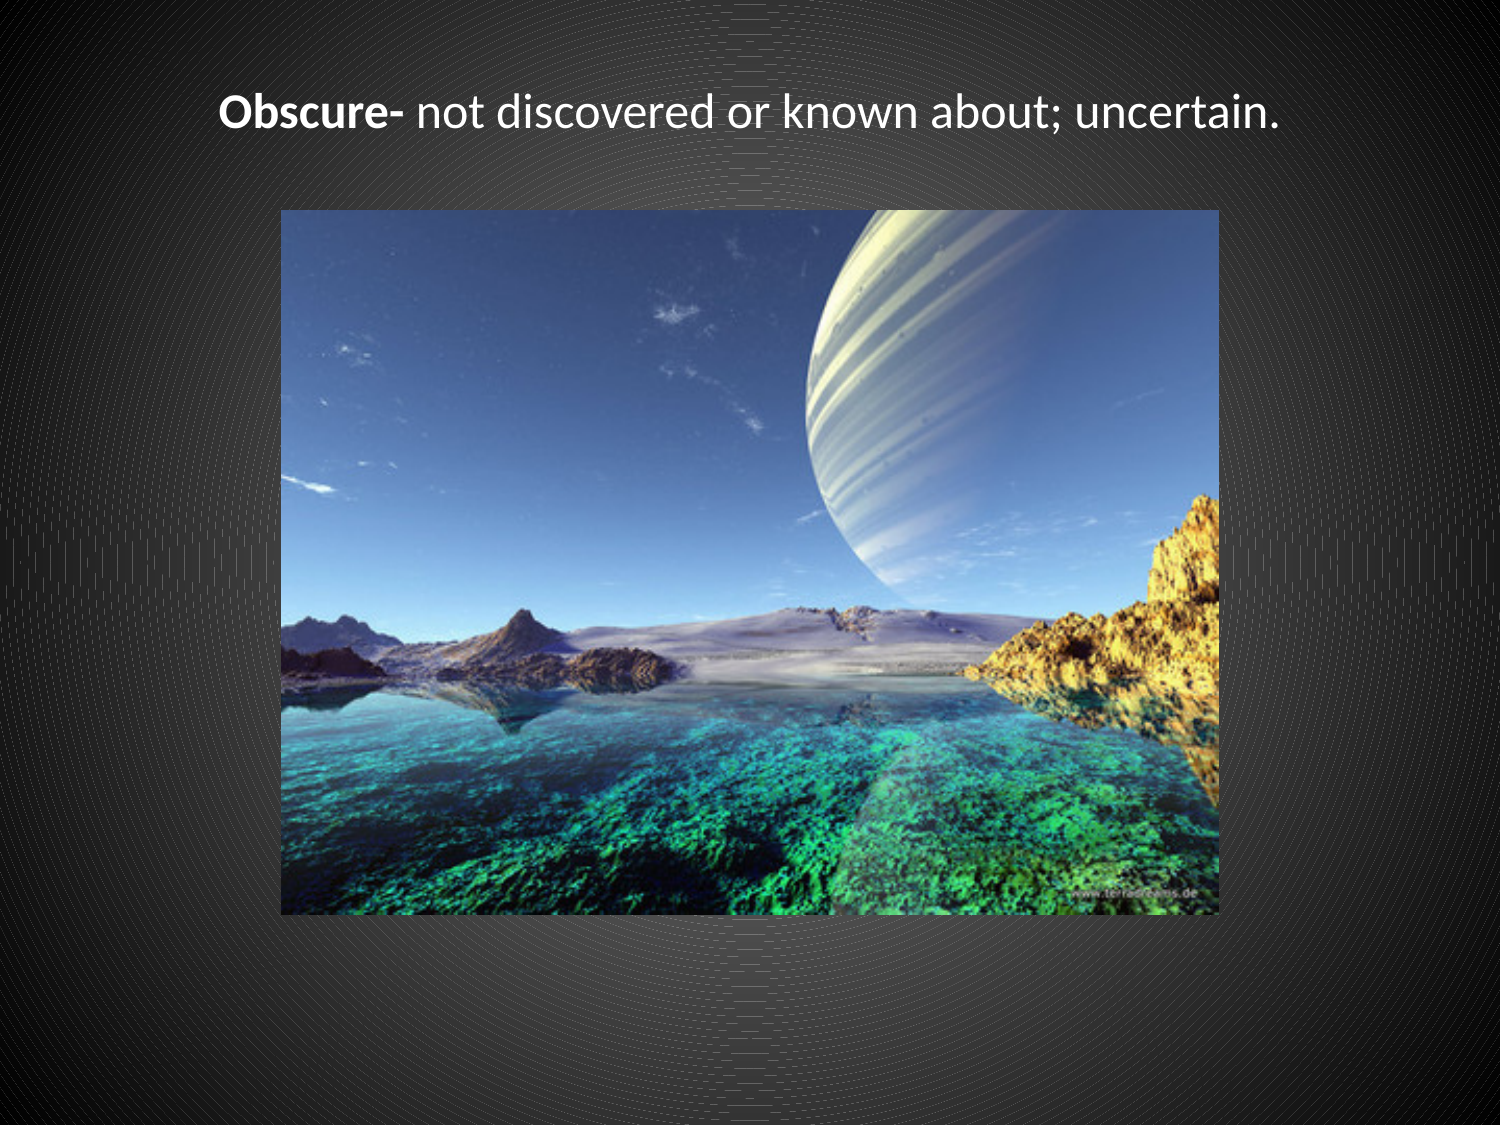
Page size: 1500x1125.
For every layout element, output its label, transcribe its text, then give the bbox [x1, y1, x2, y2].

title Obscure- not discovered or known about; uncertain. [75, 45, 1425, 233]
picture [281, 210, 1219, 915]
